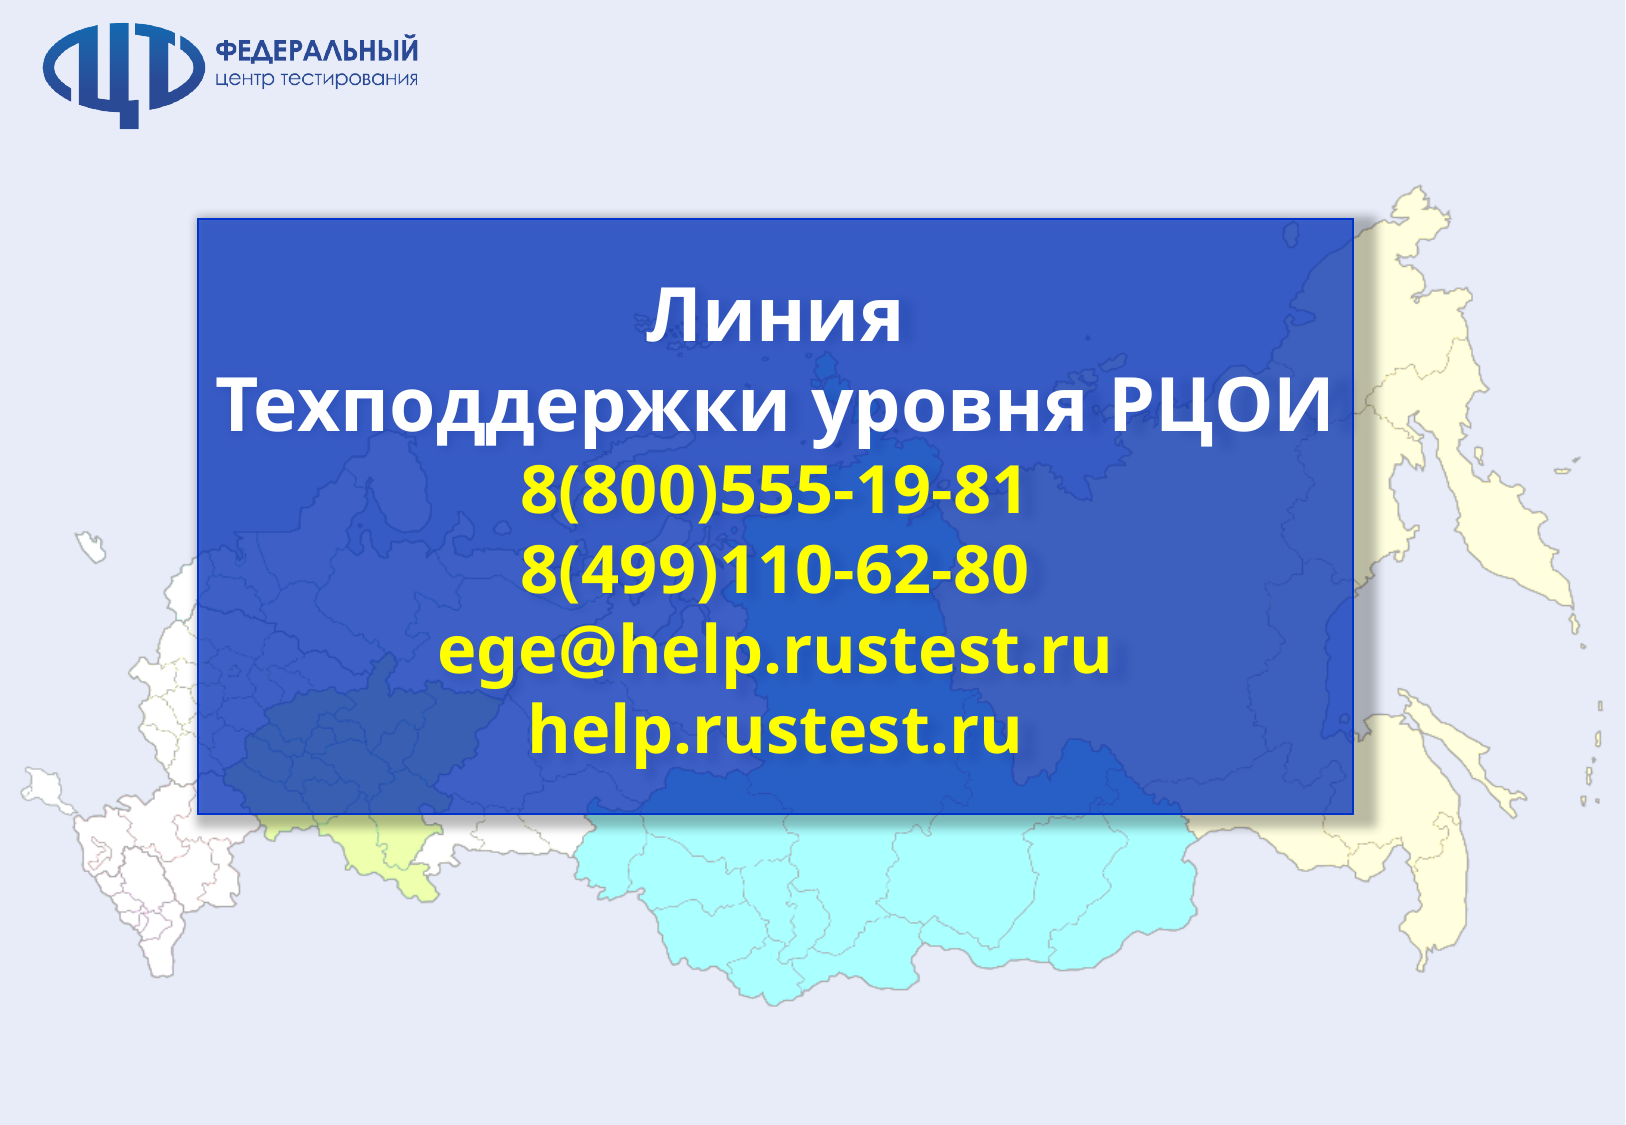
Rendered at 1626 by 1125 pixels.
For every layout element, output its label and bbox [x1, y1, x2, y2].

picture [6, 172, 1616, 1030]
picture [19, 1, 441, 153]
